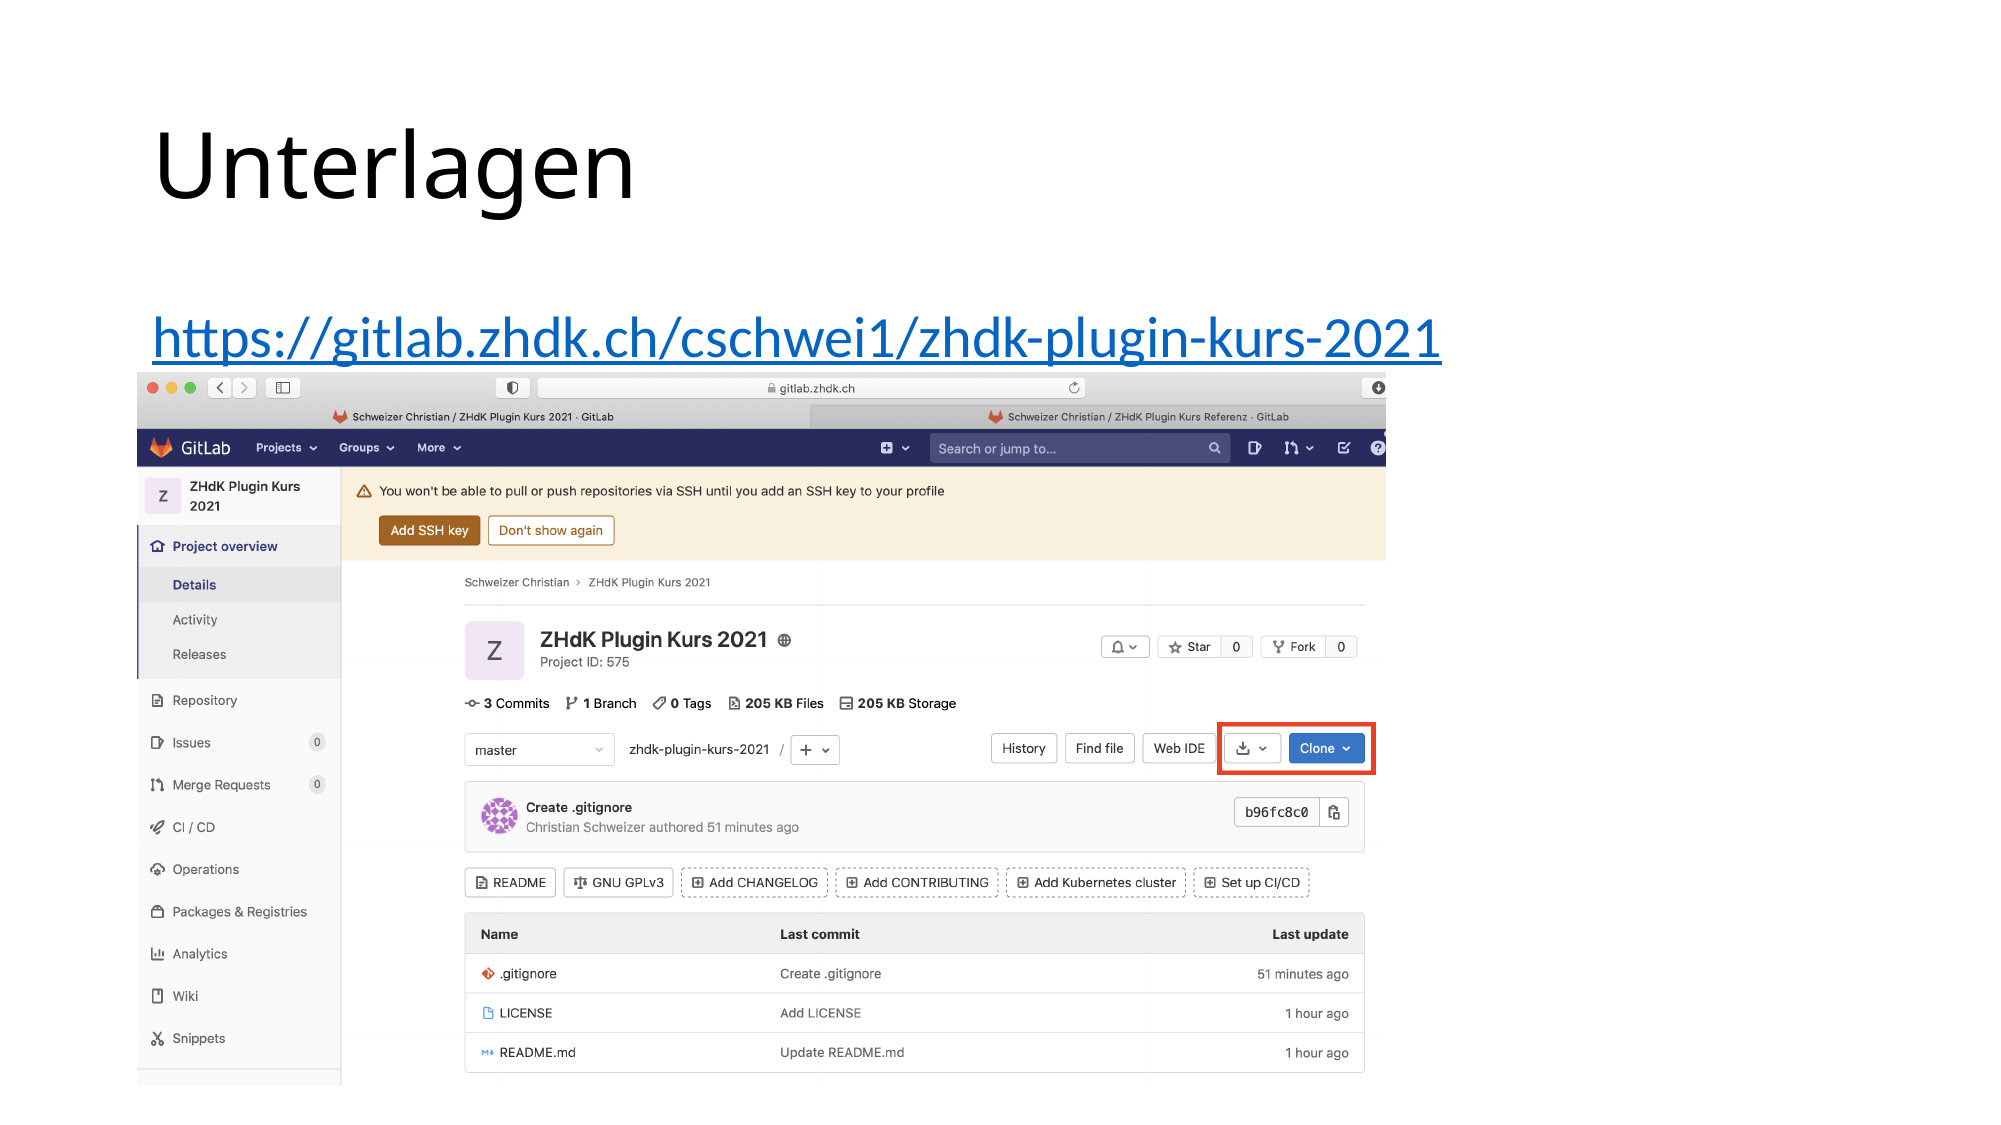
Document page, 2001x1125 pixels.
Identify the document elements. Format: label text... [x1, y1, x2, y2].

title Unterlagen [137, 59, 1863, 278]
list https://gitlab.zhdk.ch/cschwei1/zhdk-plugin-kurs-2021 [137, 299, 1863, 1014]
picture [137, 372, 1386, 1086]
